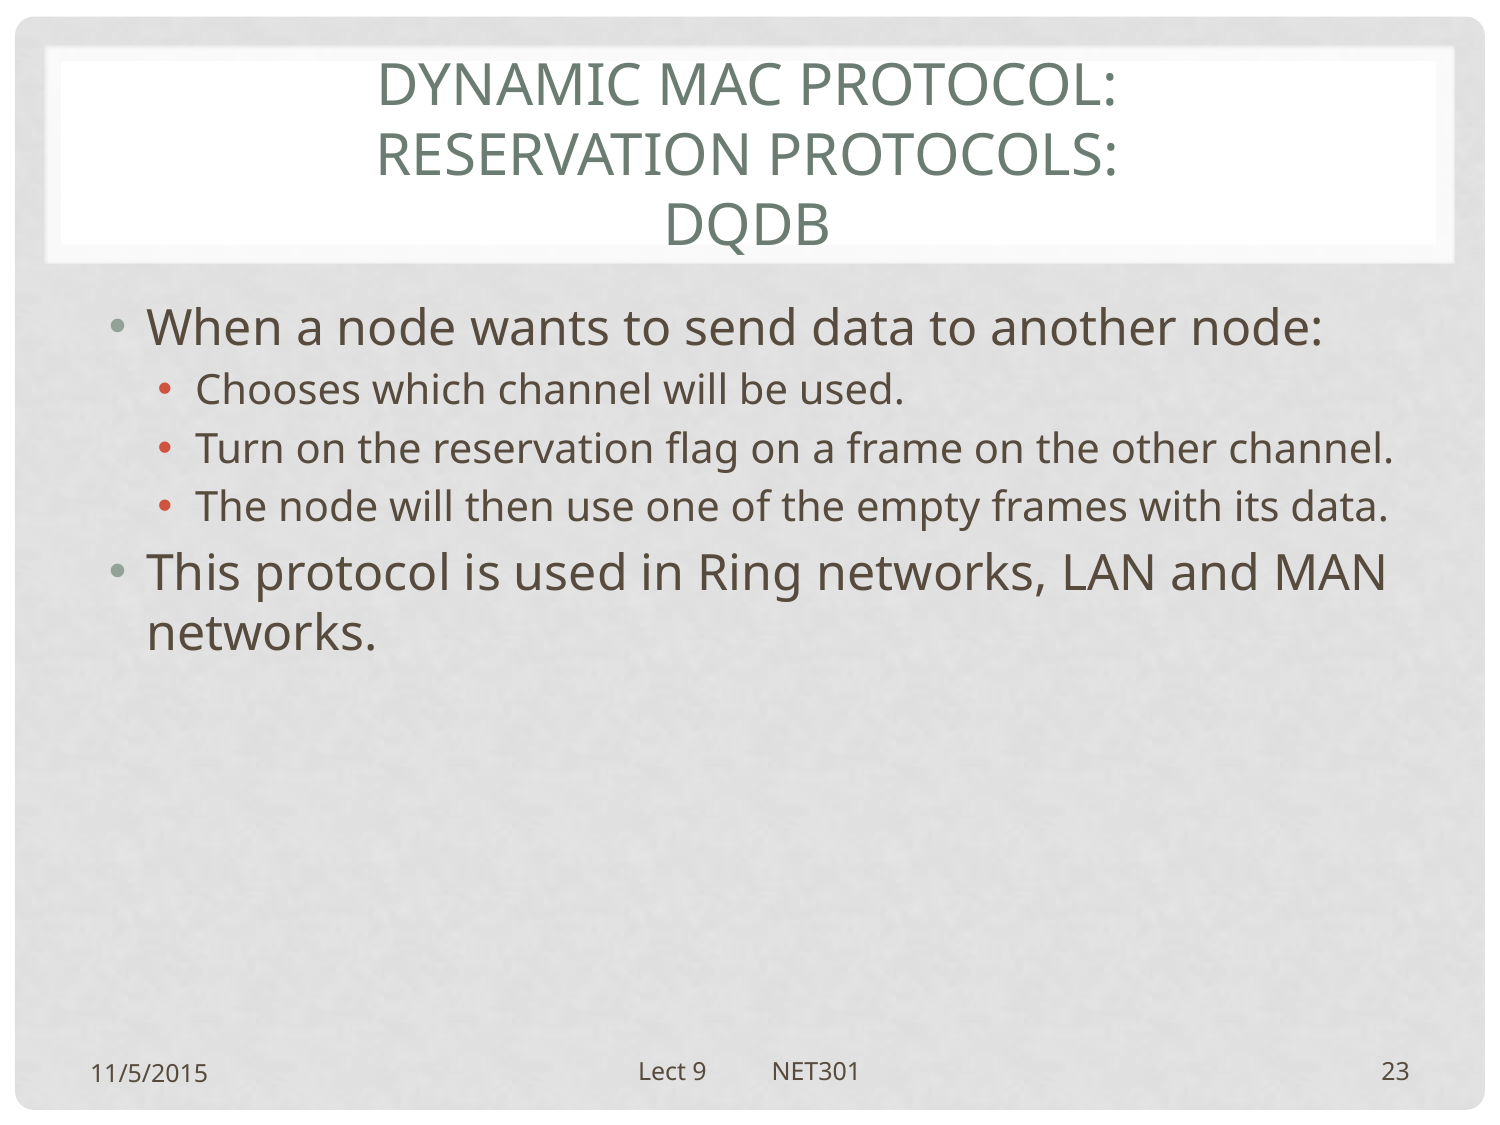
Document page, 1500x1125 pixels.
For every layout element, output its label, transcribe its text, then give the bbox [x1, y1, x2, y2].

list When a node wants to send data to another node: Chooses which channel will be used. Turn on the reservation flag on a frame on the other channel. The node will then use one of the empty frames with its data. This protocol is used in Ring networks, LAN and MAN networks. [75, 287, 1425, 1005]
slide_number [75, 1042, 425, 1103]
slide_number 23 [1074, 1042, 1425, 1103]
title Dynamic mac protocol: Reservation protocols: DQDB [69, 66, 1425, 238]
footer Lect 9 NET301 [512, 1042, 988, 1103]
